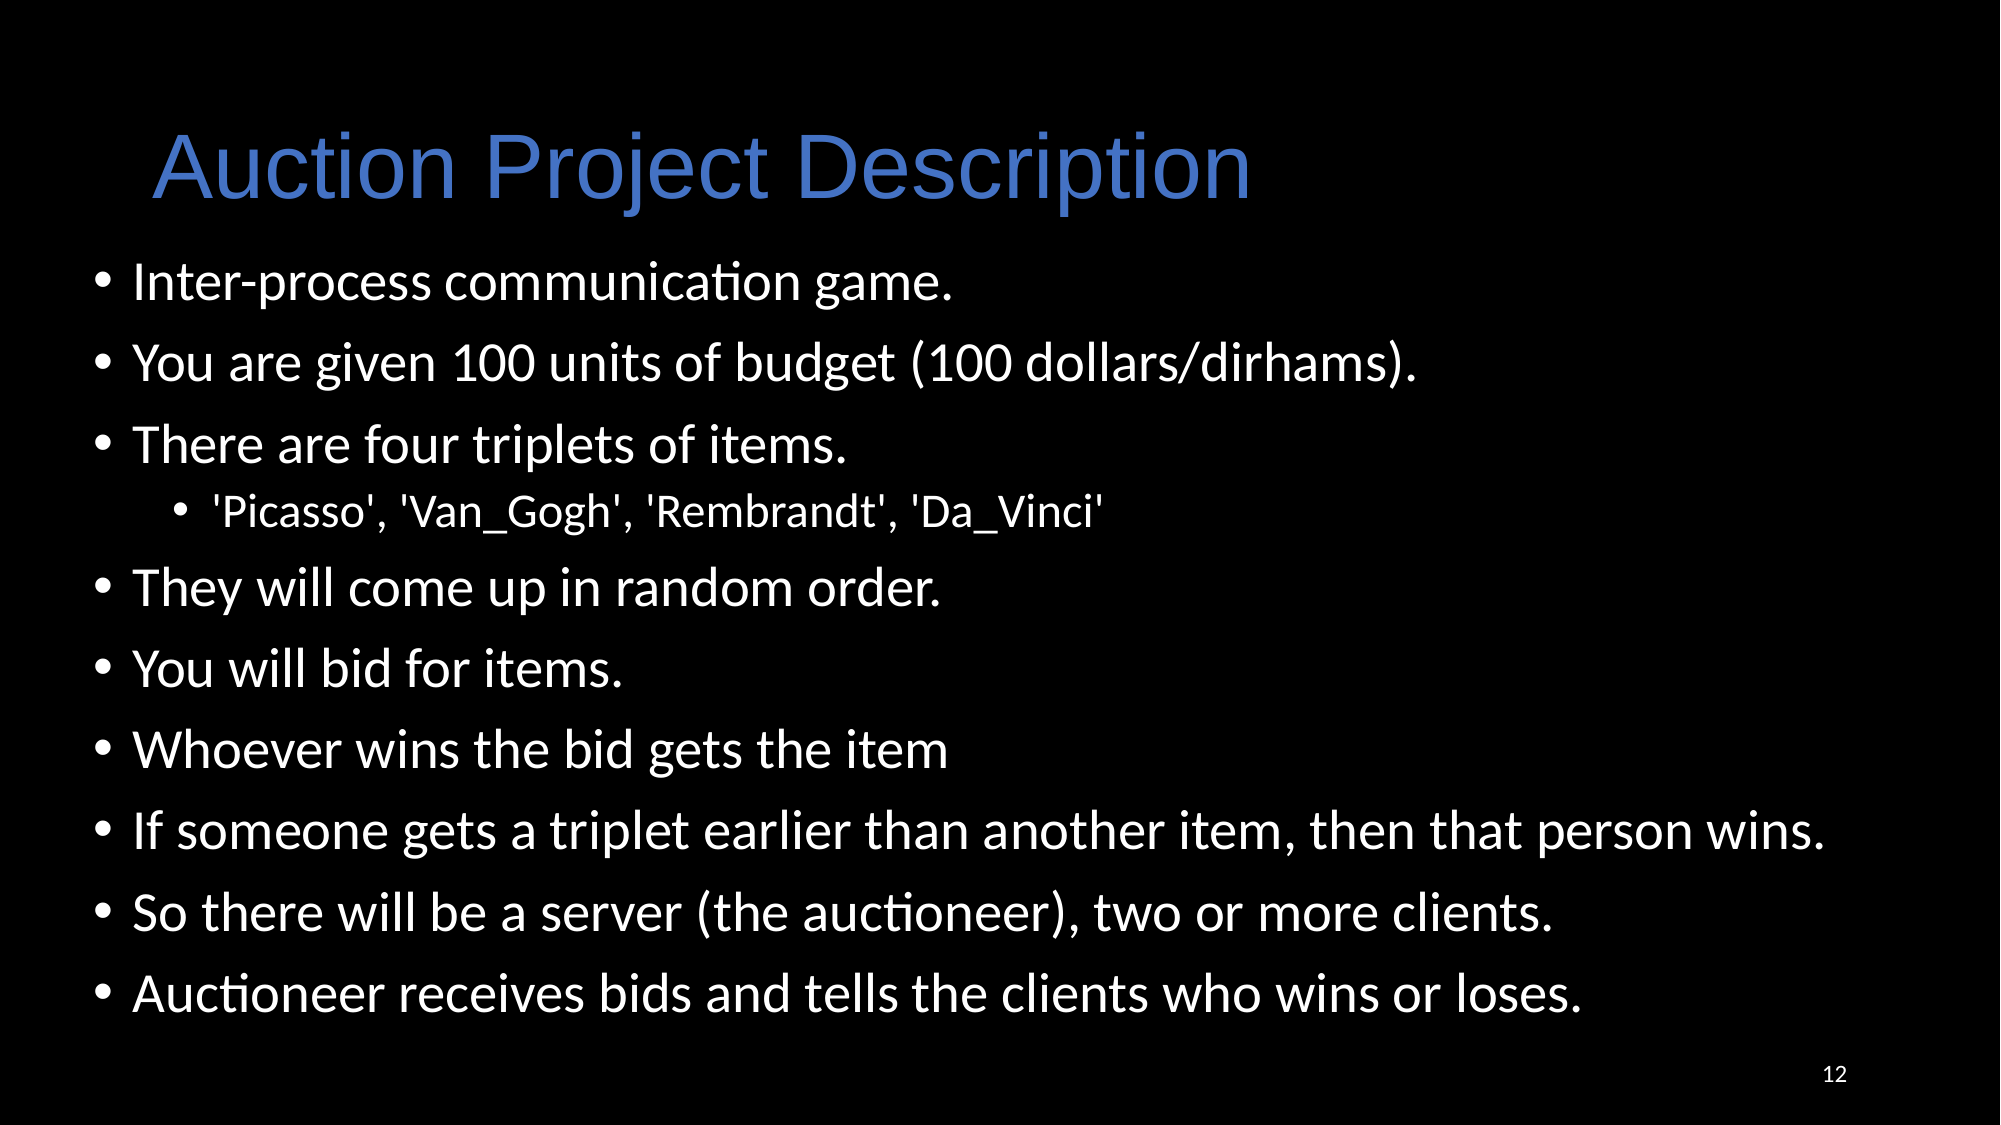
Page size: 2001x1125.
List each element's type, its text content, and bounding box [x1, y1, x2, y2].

list Inter-process communication game. You are given 100 units of budget (100 dollars/dirhams). There are four triplets of items. 'Picasso', 'Van_Gogh', 'Rembrandt', 'Da_Vinci' They will come up in random order. You will bid for items. Whoever wins the bid gets the item If someone gets a triplet earlier than another item, then that person wins. So there will be a server (the auctioneer), two or more clients. Auctioneer receives bids and tells the clients who wins or loses. [78, 244, 1863, 1043]
title Auction Project Description [137, 59, 1863, 244]
slide_number 12 [1412, 1042, 1863, 1103]
